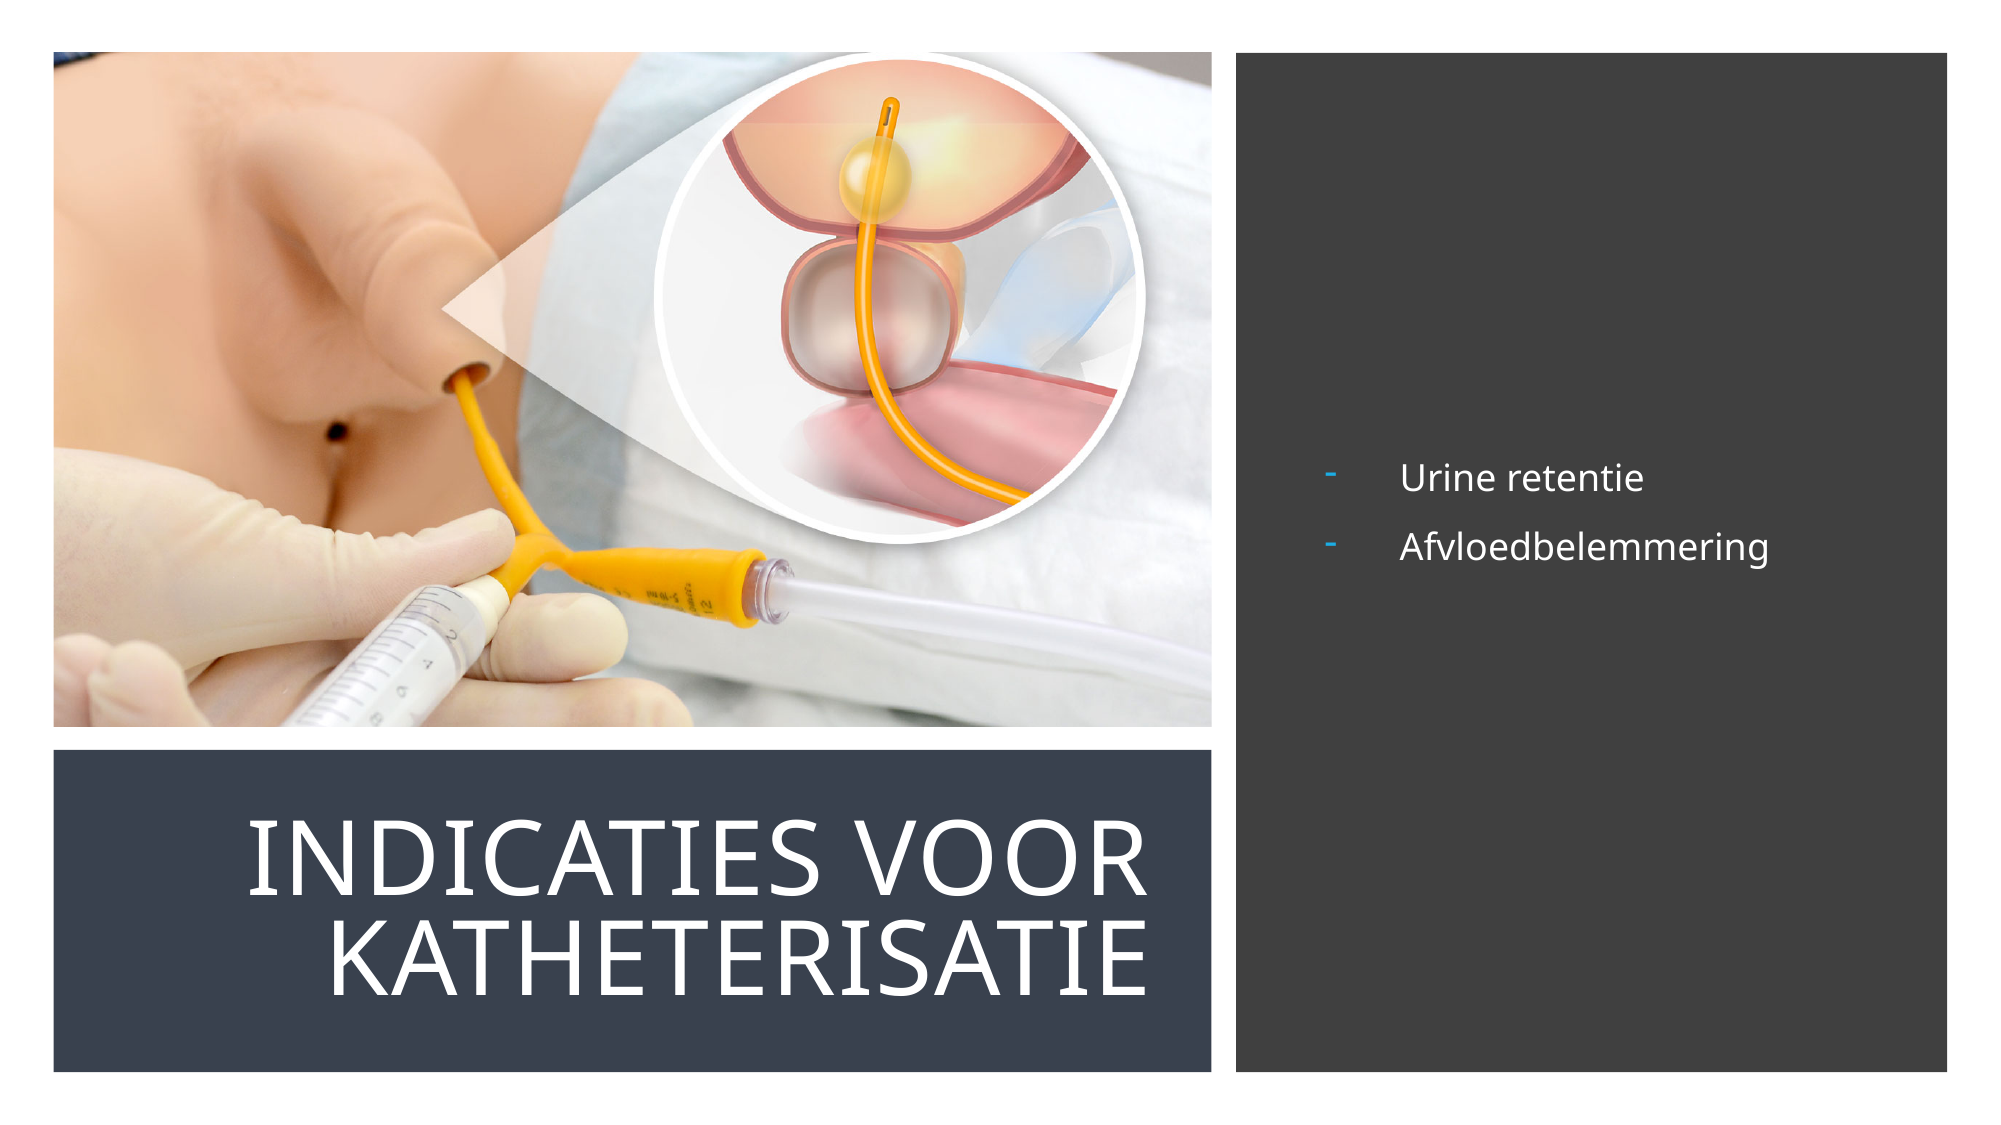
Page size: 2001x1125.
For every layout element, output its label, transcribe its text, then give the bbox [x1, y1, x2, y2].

list Urine retentie Afvloedbelemmering [1317, 150, 1879, 947]
text_box [52, 749, 1213, 1073]
text_box [1235, 51, 1948, 1074]
title Indicaties voor katheterisatie [85, 782, 1168, 1049]
picture [53, 52, 1212, 727]
